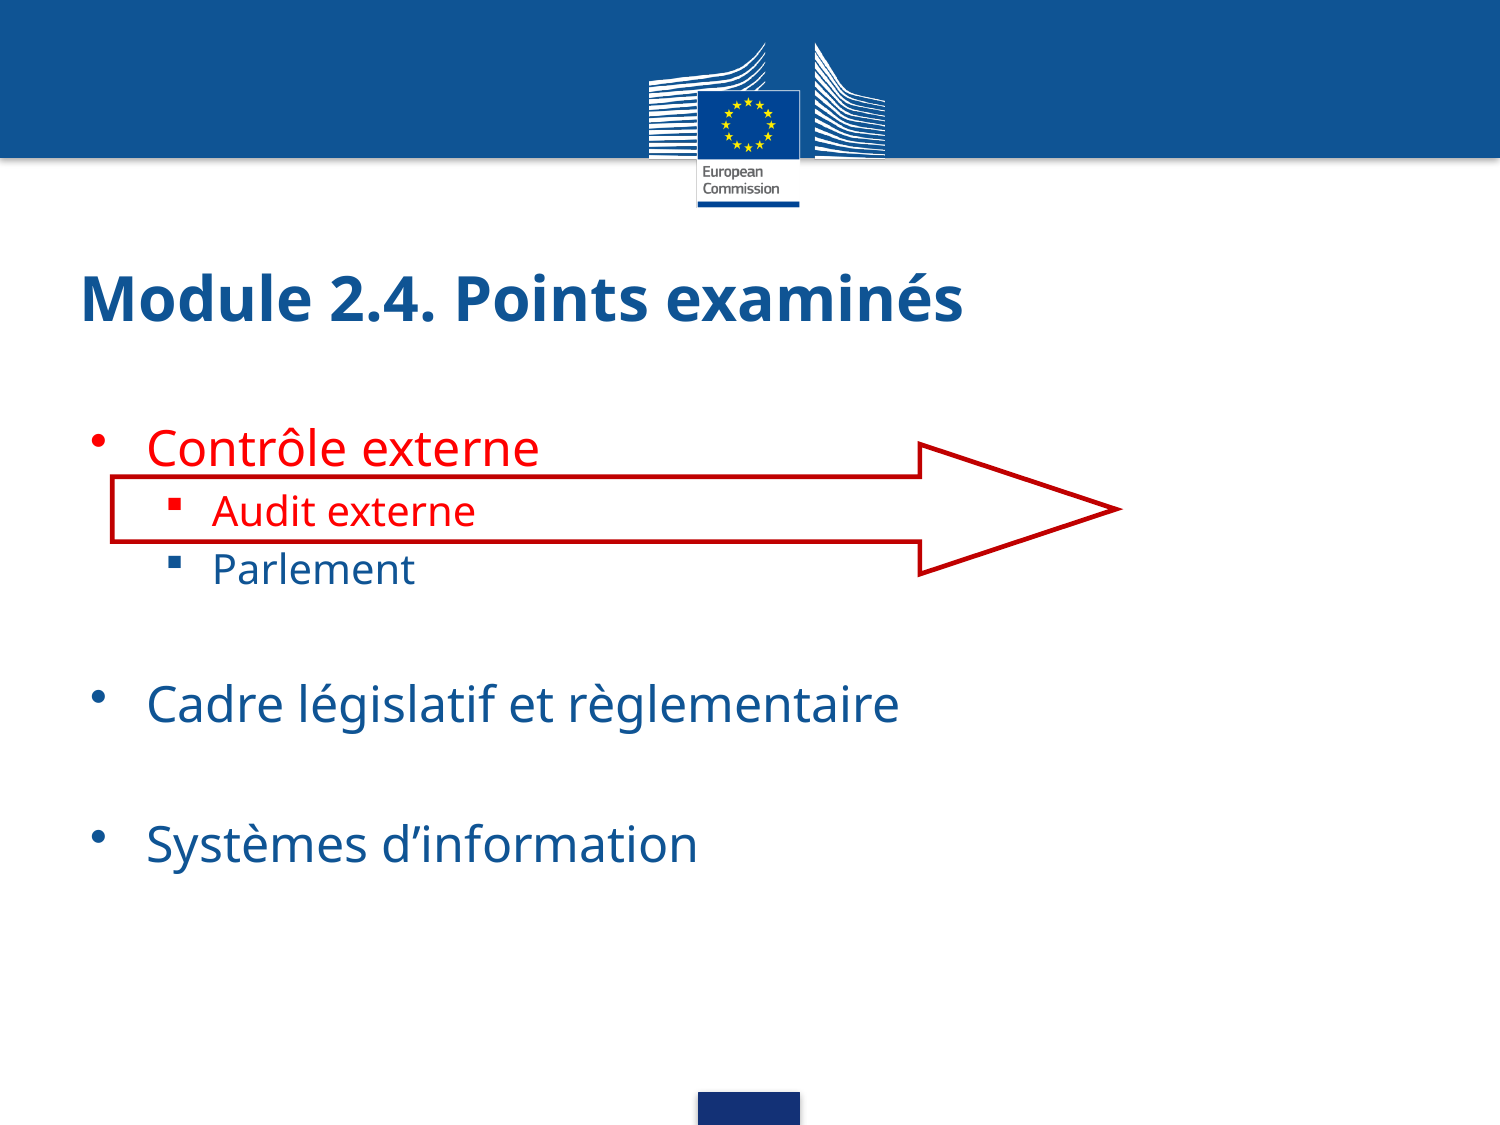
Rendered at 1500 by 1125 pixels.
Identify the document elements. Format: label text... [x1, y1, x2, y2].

title Module 2.4. Points examinés [64, 219, 1416, 374]
text_box [112, 444, 1116, 575]
picture [649, 42, 885, 208]
list Contrôle externe Audit externe Parlement Cadre législatif et règlementaire Systèmes d’information [74, 408, 1426, 988]
